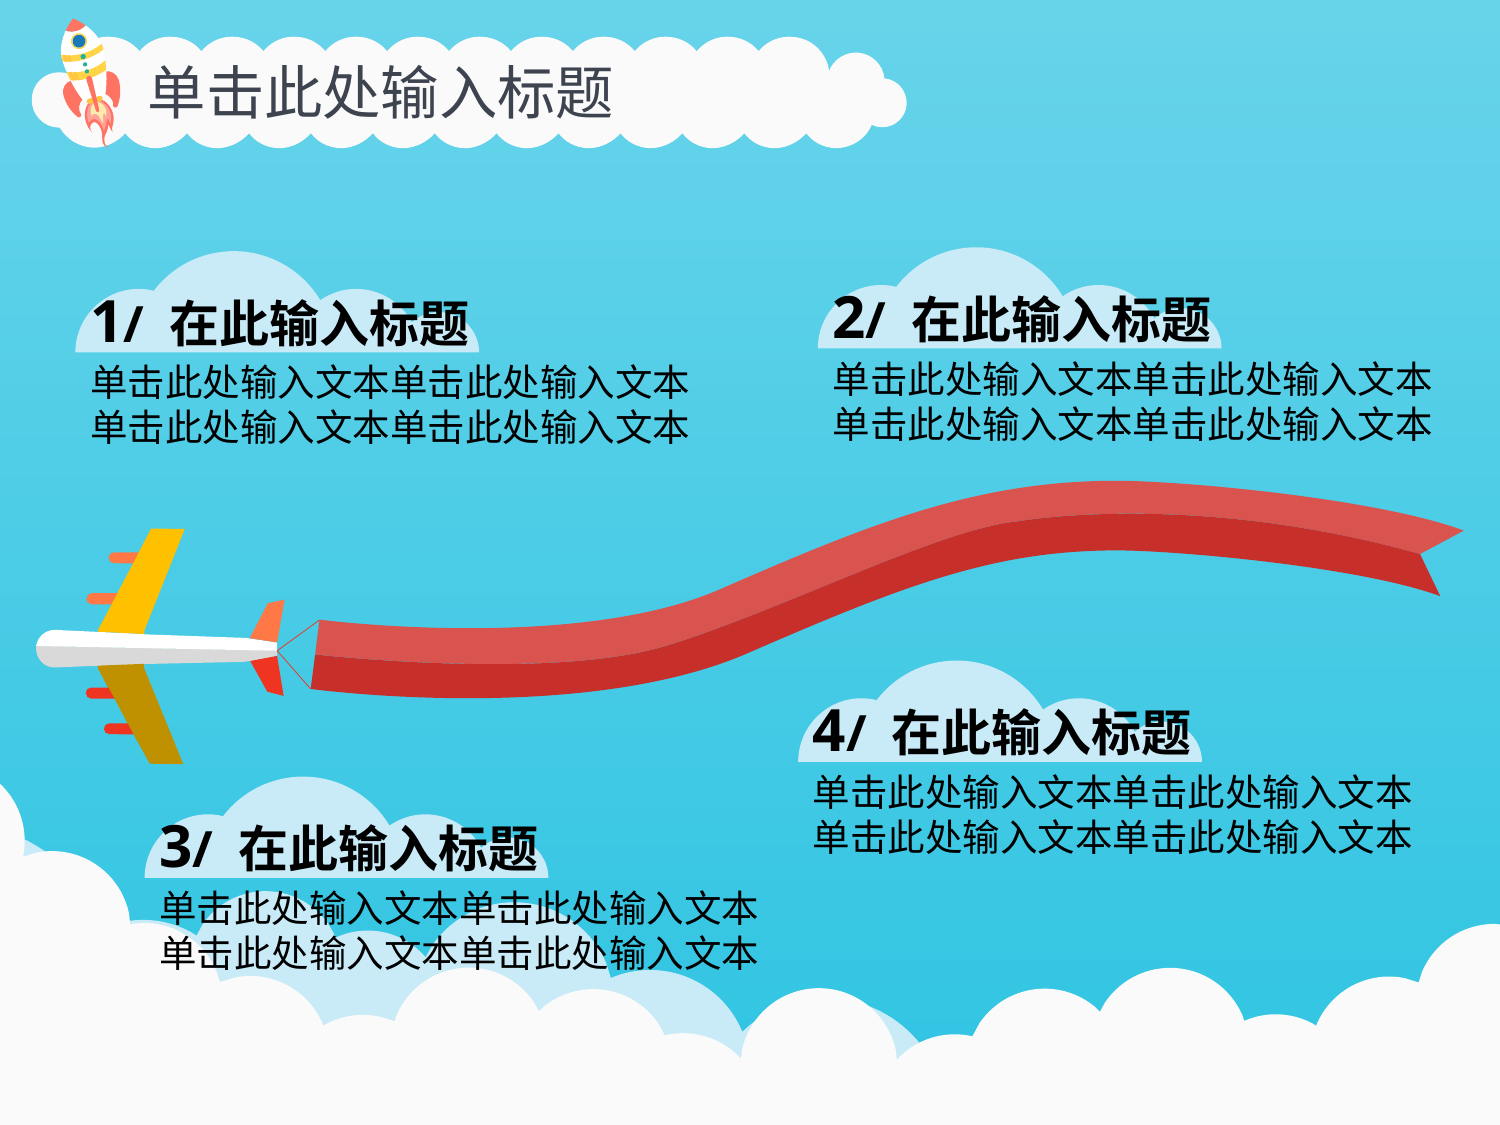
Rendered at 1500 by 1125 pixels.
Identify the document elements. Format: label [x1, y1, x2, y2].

text_box [97, 663, 184, 765]
text_box [311, 513, 1441, 699]
text_box [316, 480, 1464, 664]
text_box [36, 646, 278, 668]
text_box [31, 18, 907, 149]
text_box [103, 723, 134, 735]
text_box [97, 528, 185, 635]
text_box [85, 687, 115, 699]
text_box [86, 593, 118, 605]
text_box [144, 776, 788, 984]
text_box [108, 552, 139, 564]
text_box [277, 620, 320, 689]
text_box [75, 251, 743, 458]
text_box [36, 629, 278, 651]
text_box [817, 247, 1452, 455]
text_box [798, 660, 1441, 868]
text_box [250, 655, 284, 696]
text_box [249, 599, 285, 643]
